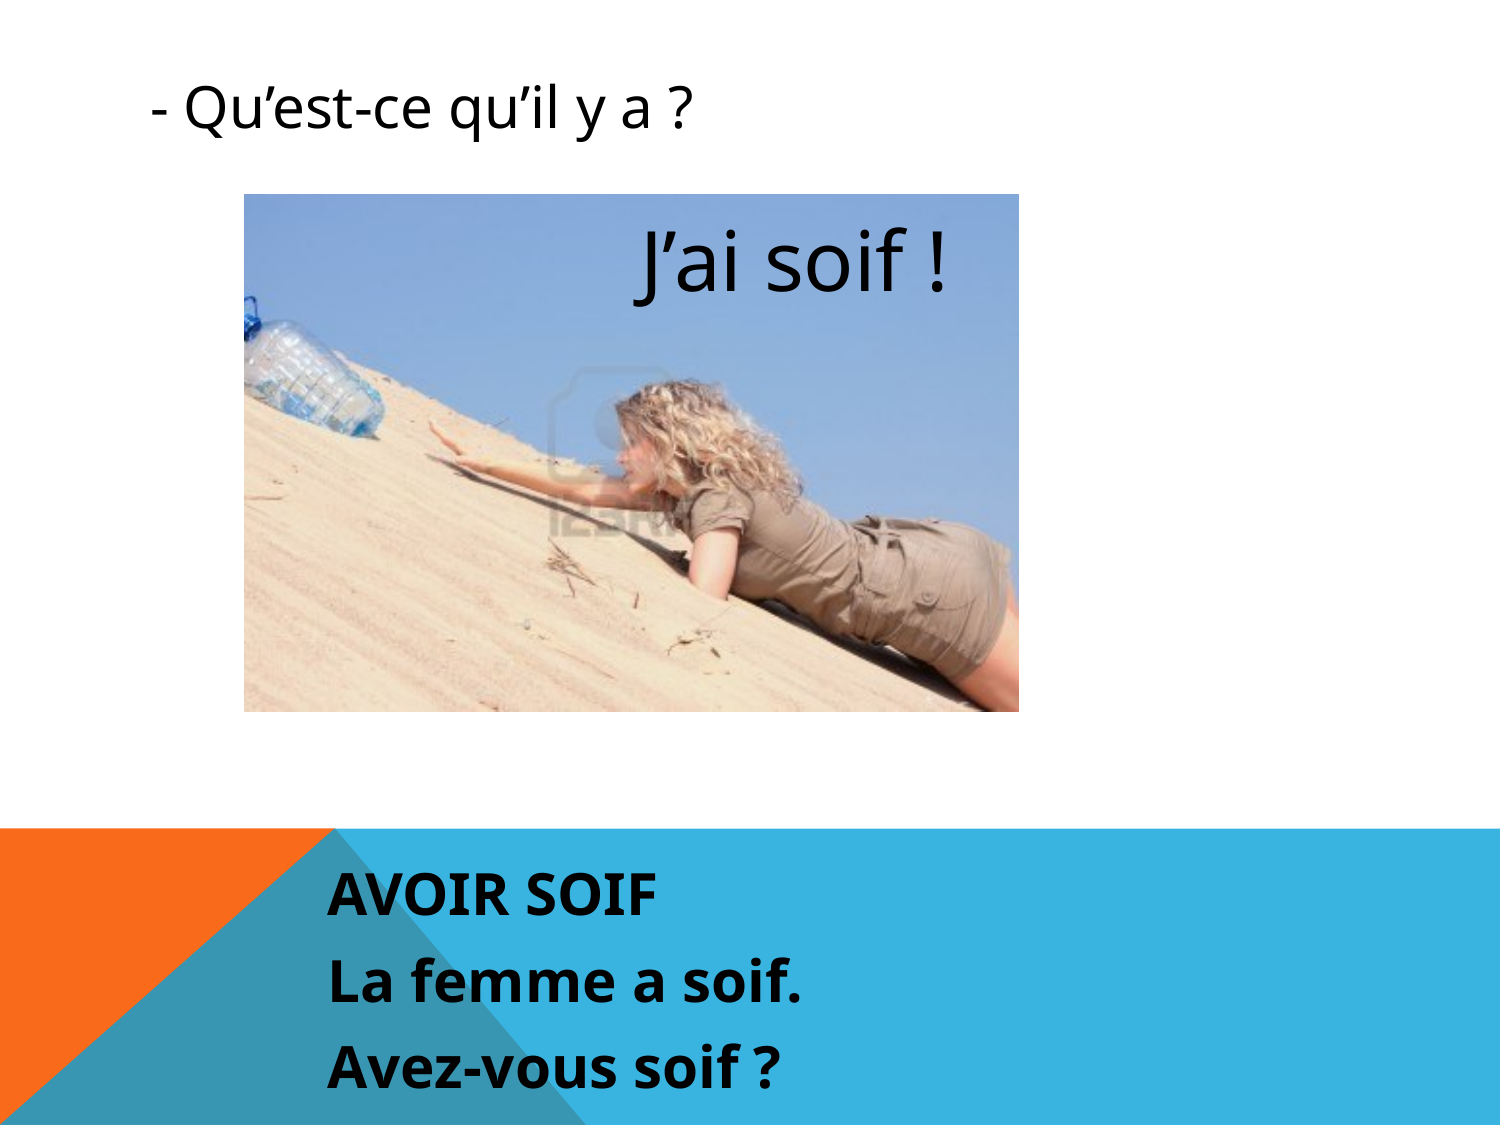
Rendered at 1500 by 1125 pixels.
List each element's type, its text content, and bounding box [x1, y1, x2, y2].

title - Qu’est-ce qu’il y a ? [135, 60, 1369, 150]
picture [243, 194, 1020, 712]
list AVOIR SOIF La femme a soif. Avez-vous soif ? [312, 849, 1450, 1125]
